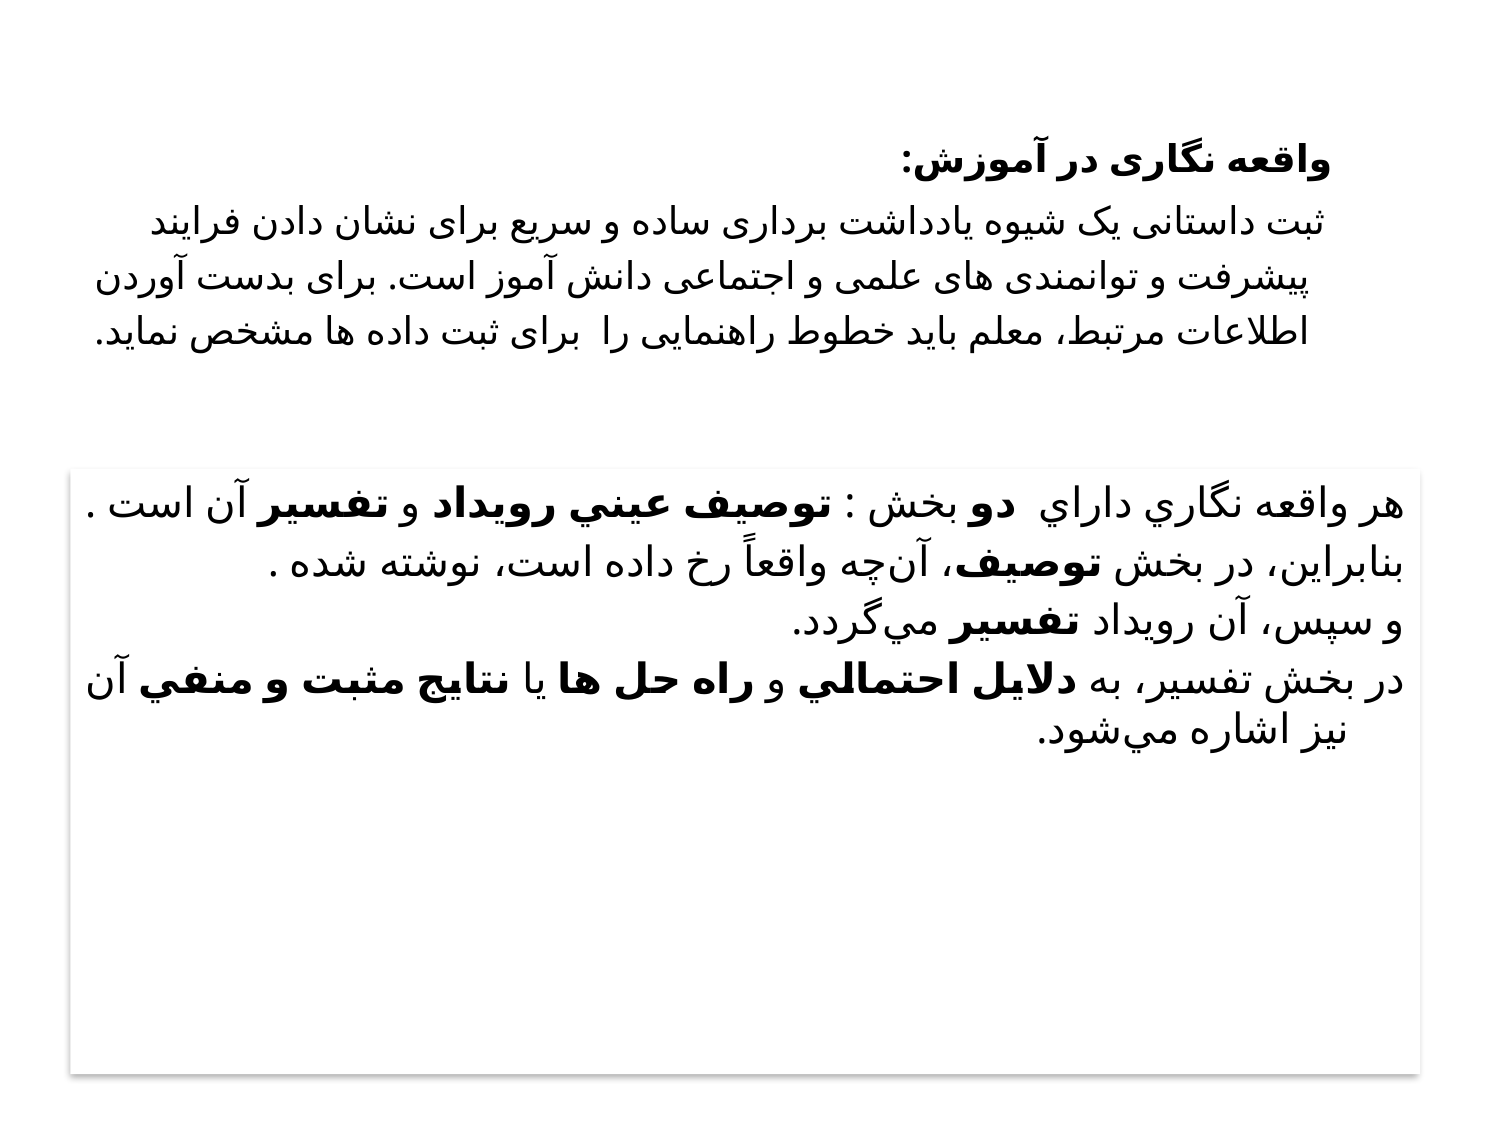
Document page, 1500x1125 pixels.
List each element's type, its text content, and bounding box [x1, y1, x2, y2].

list واقعه نگاری در آموزش: ثبت داستانی یک شیوه یادداشت برداری ساده و سریع برای نشان دادن فرایند پیشرفت و توانمندی های علمی و اجتماعی دانش آموز است. برای بدست آوردن اطلاعات مرتبط، معلم باید خطوط راهنمایی را برای ثبت داده ها مشخص نماید. [70, 105, 1371, 446]
text_box هر واقعه نگاري داراي دو بخش : توصيف عيني رويداد و تفسير آن است . بنابراين، در بخش توصيف، آن‌چه واقعاً رخ داده است، نوشته شده . و سپس، آن رويداد تفسير مي‌گردد. در بخش تفسير، به دلايل احتمالي و راه‌ حل ها يا نتايج مثبت و منفي آن نيز اشاره مي‌شود. [70, 468, 1421, 1075]
